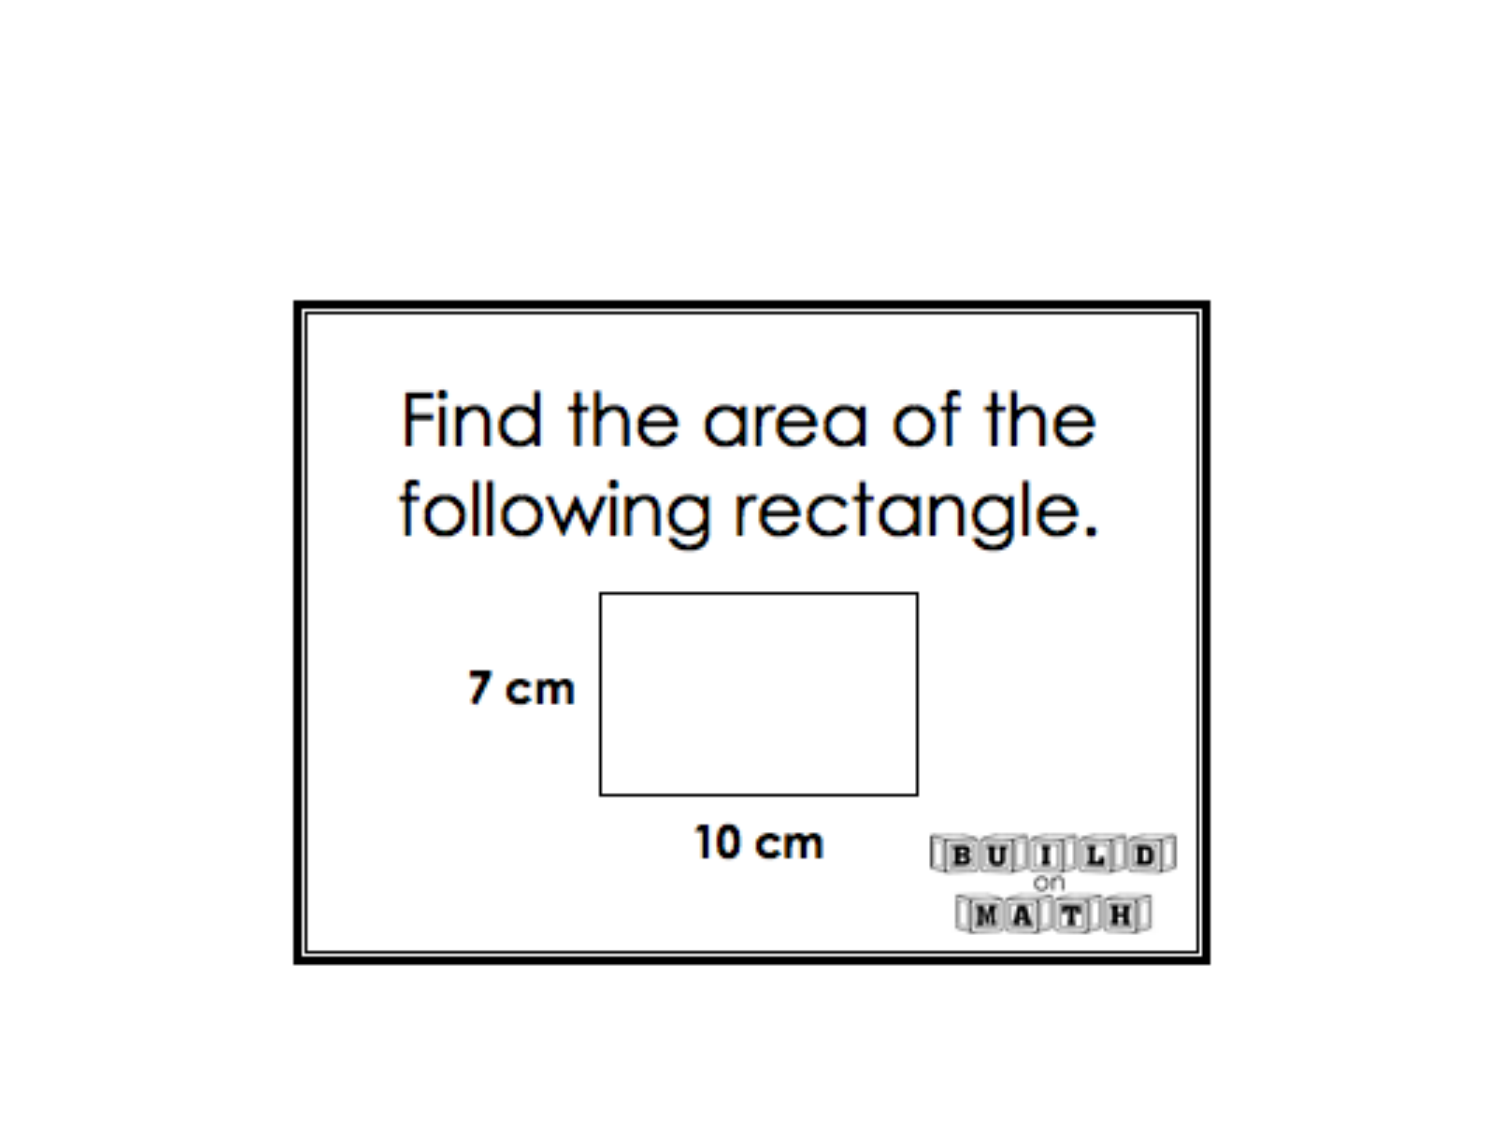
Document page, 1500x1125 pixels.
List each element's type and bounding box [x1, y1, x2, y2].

list [74, 262, 1426, 1006]
